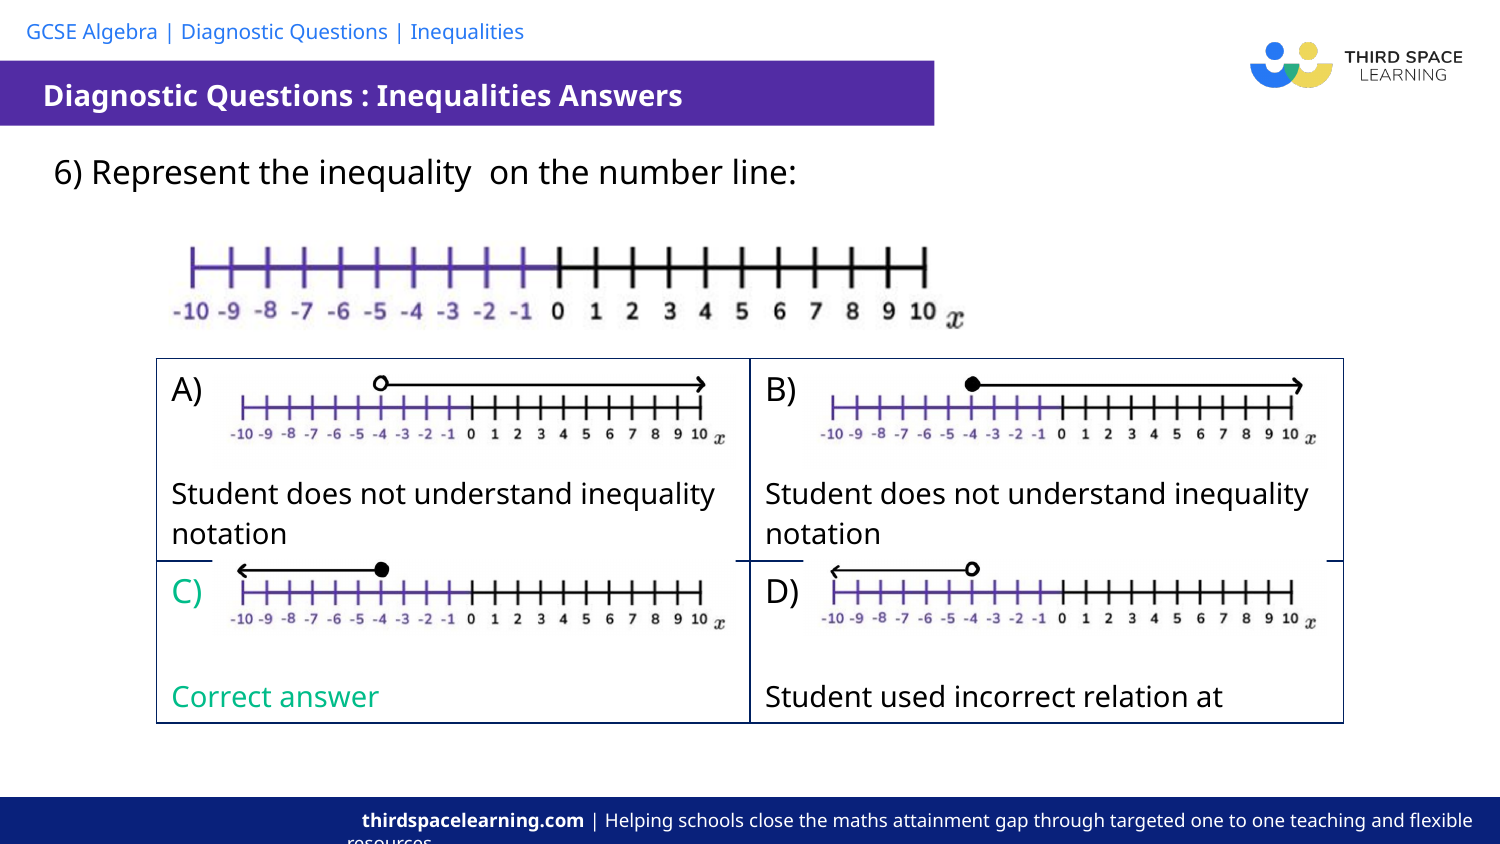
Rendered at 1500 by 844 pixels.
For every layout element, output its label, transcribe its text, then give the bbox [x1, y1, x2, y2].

text_box Diagnostic Questions : Inequalities Answers [27, 61, 778, 127]
picture [153, 218, 976, 352]
picture [802, 374, 1327, 469]
picture [803, 558, 1327, 636]
picture [1250, 33, 1465, 99]
picture [212, 374, 736, 469]
picture [212, 559, 736, 637]
